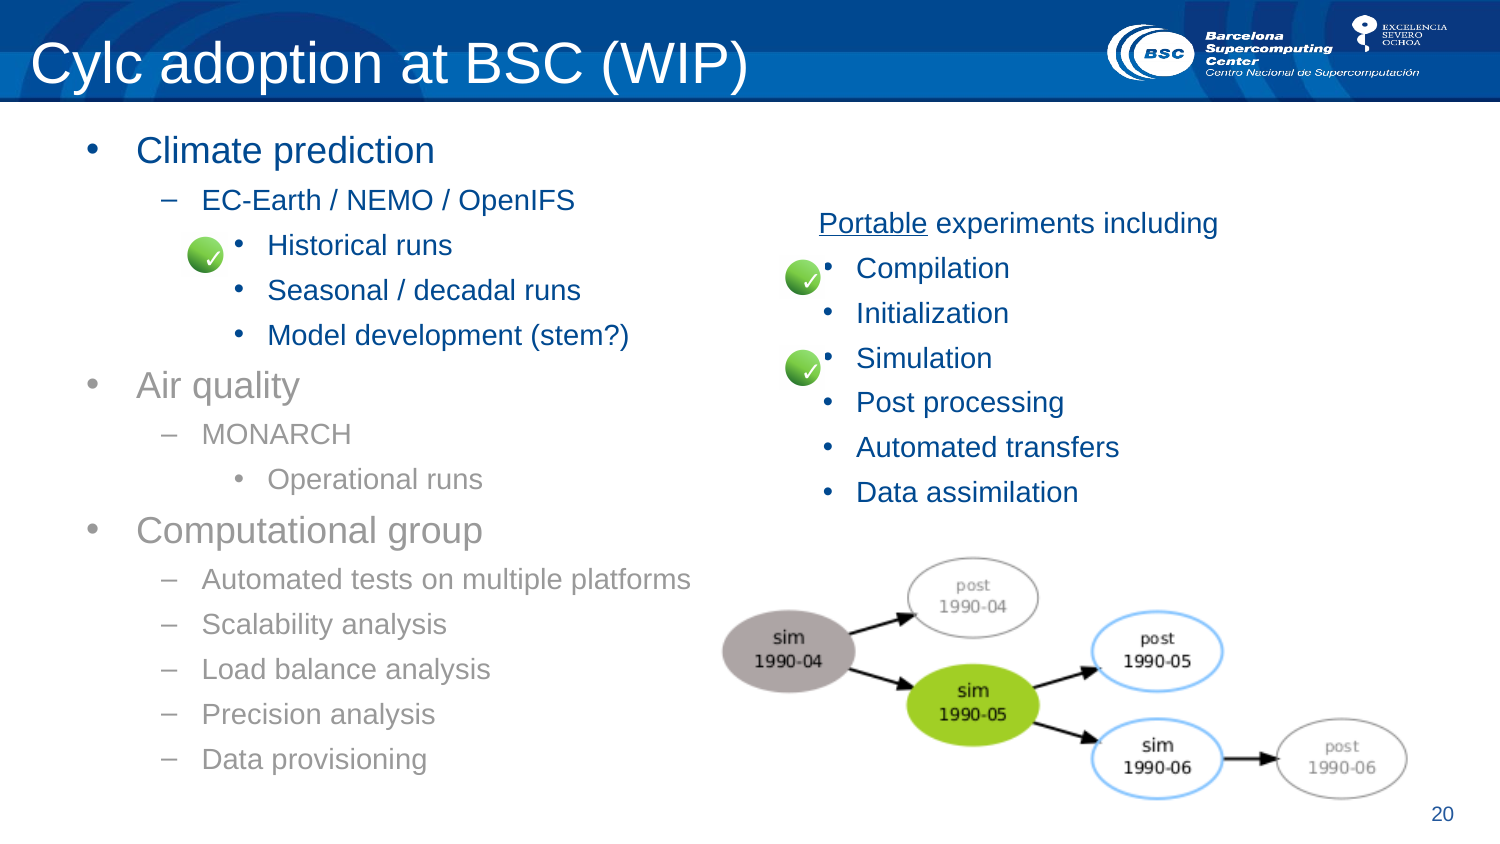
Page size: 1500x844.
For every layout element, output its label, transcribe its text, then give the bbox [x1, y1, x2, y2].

picture [698, 549, 1420, 806]
picture [778, 345, 826, 390]
picture [0, 0, 1500, 102]
title Cylc adoption at BSC (WIP) [15, 17, 1418, 102]
picture [778, 254, 826, 299]
list Climate prediction EC-Earth / NEMO / OpenIFS Historical runs Seasonal / decadal runs Model development (stem?) Air quality MONARCH Operational runs Computational group Automated tests on multiple platforms Scalability analysis Load balance analysis Precision analysis Data provisioning [64, 118, 1432, 821]
text_box Portable experiments including Compilation Initialization Simulation Post processing Automated transfers Data assimilation [803, 189, 1373, 434]
picture [181, 232, 228, 277]
